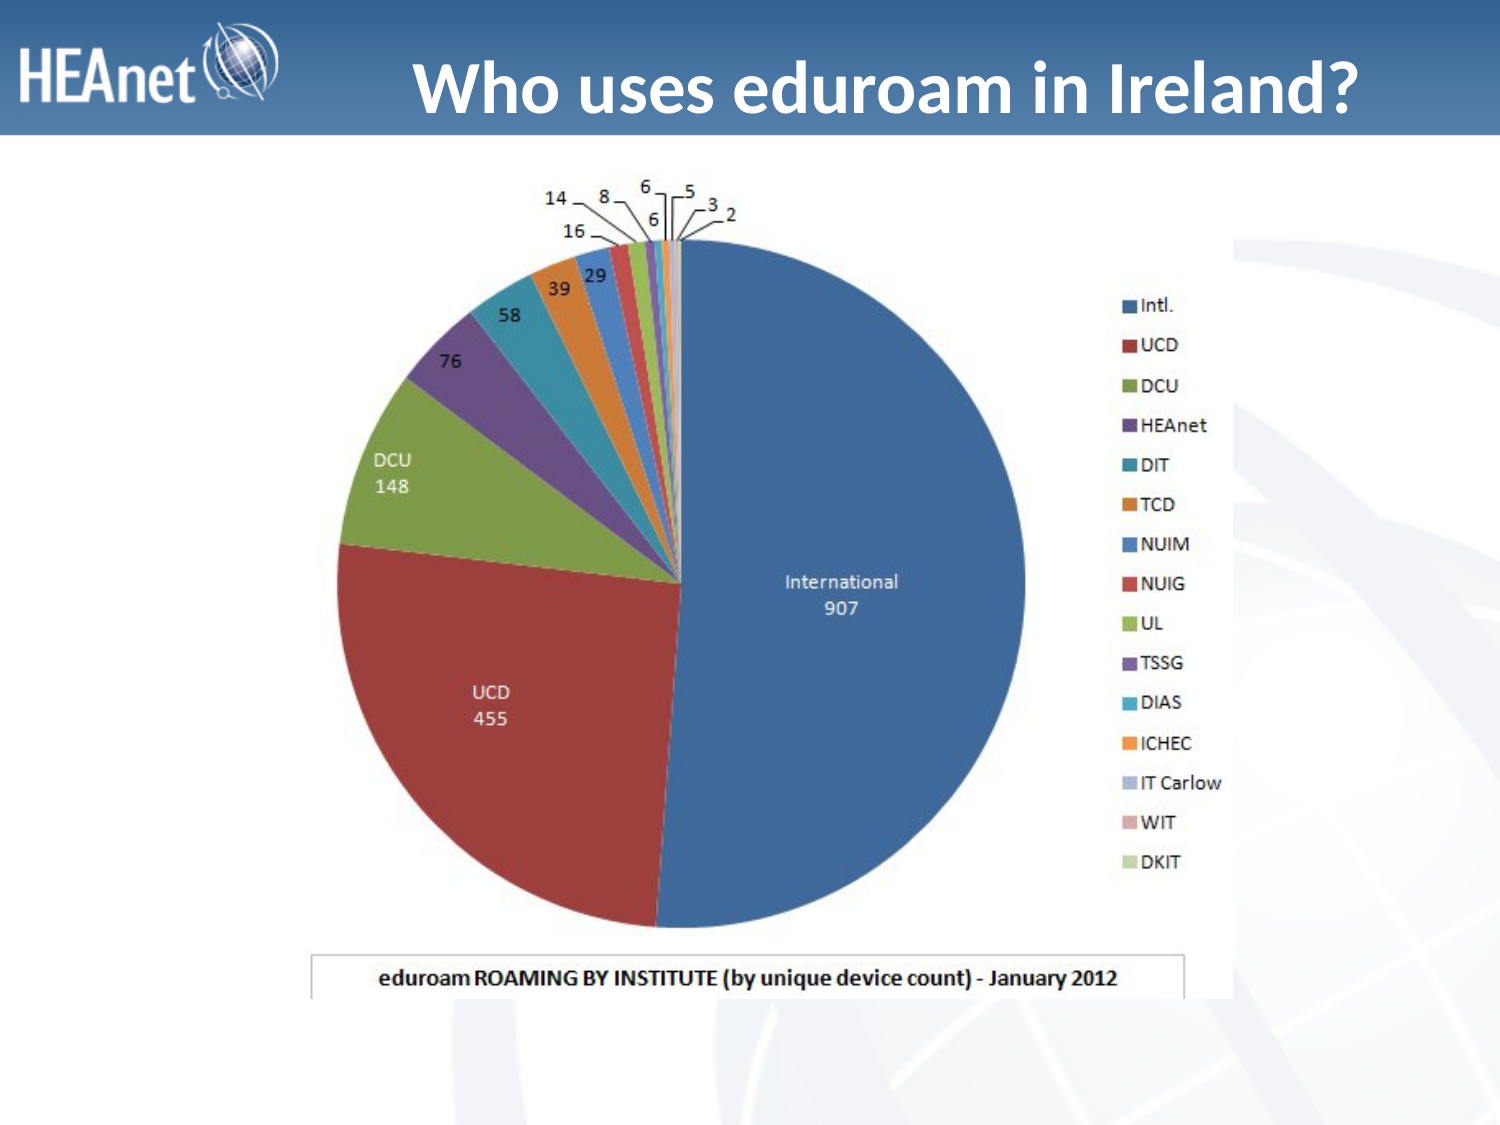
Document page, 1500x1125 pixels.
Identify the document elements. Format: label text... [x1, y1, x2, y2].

picture [0, 0, 1500, 1125]
text_box Who uses eduroam in Ireland? [312, 30, 1462, 119]
